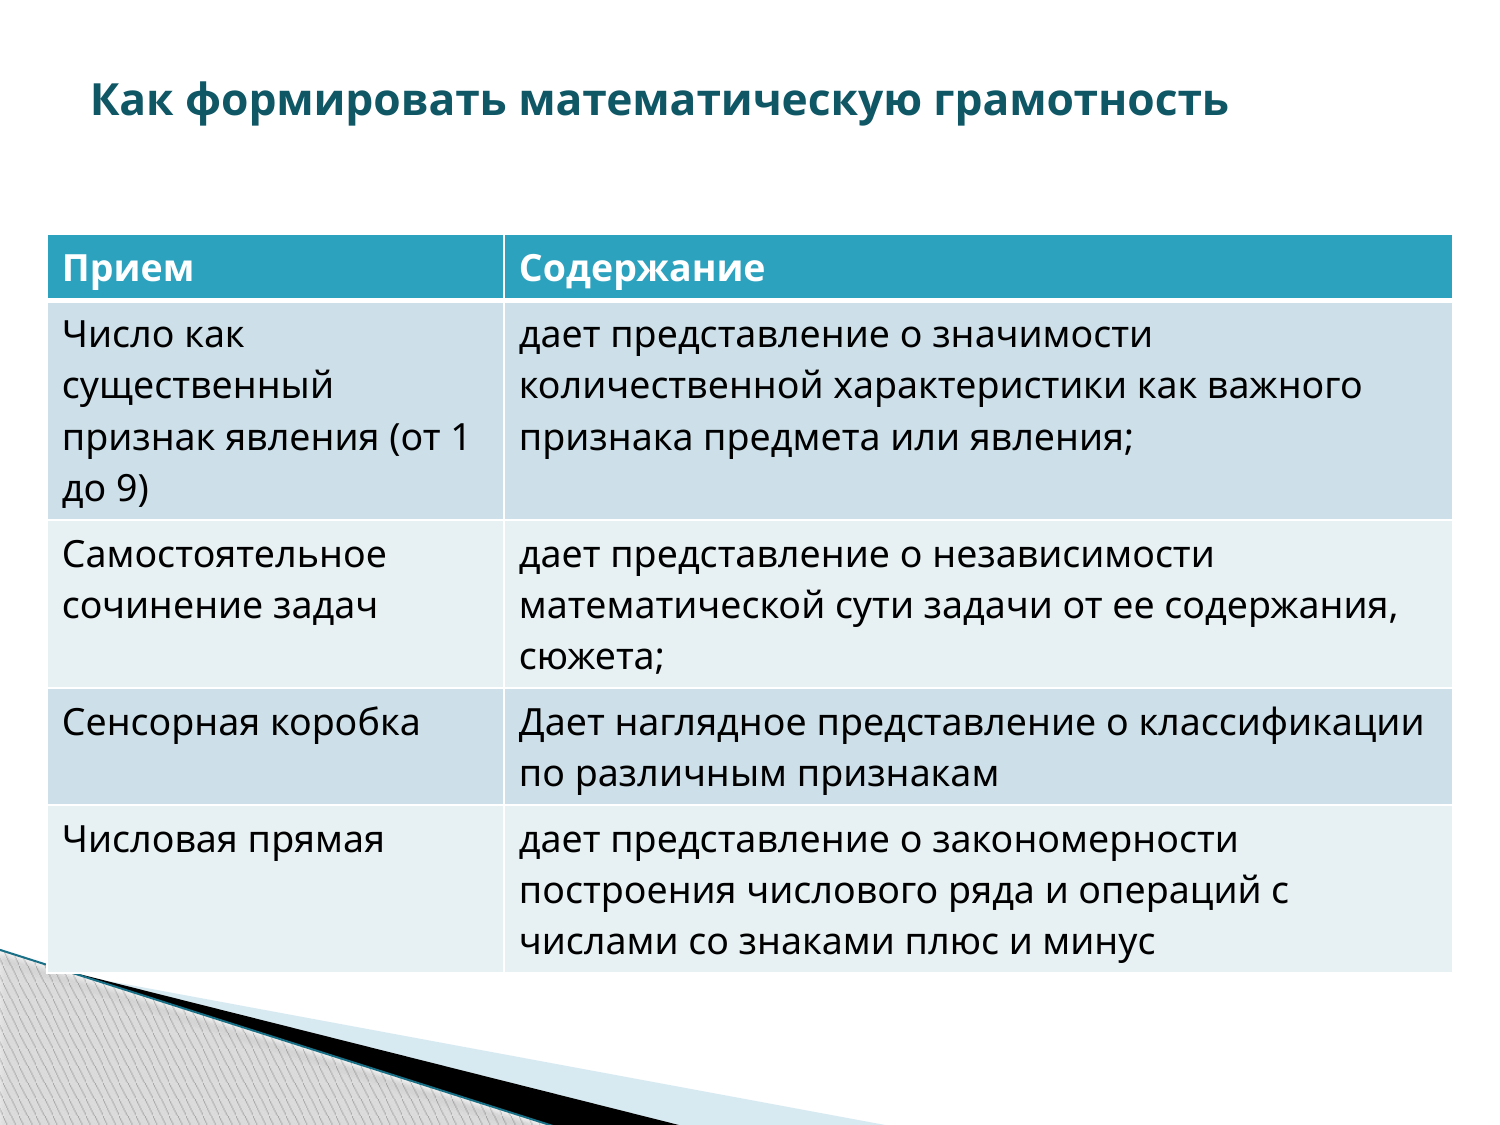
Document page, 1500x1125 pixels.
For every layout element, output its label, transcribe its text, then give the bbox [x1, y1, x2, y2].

table_cell Числовая прямая [48, 806, 503, 972]
table_cell дает представление о закономерности построения числового ряда и операций с числами со знаками плюс и минус [505, 806, 1452, 972]
table_header Прием [48, 235, 503, 298]
title Как формировать математическую грамотность [75, 45, 1425, 153]
table_cell Дает наглядное представление о классификации по различным признакам [505, 689, 1452, 804]
table_header Содержание [505, 235, 1452, 298]
table_cell Число как существенный признак явления (от 1 до 9) [48, 303, 503, 519]
table_cell Самостоятельное сочинение задач [48, 521, 503, 687]
table_cell дает представление о значимости количественной характеристики как важного признака предмета или явления; [505, 303, 1452, 519]
table_cell дает представление о независимости математической сути задачи от ее содержания, сюжета; [505, 521, 1452, 687]
table_cell Сенсорная коробка [48, 689, 503, 804]
